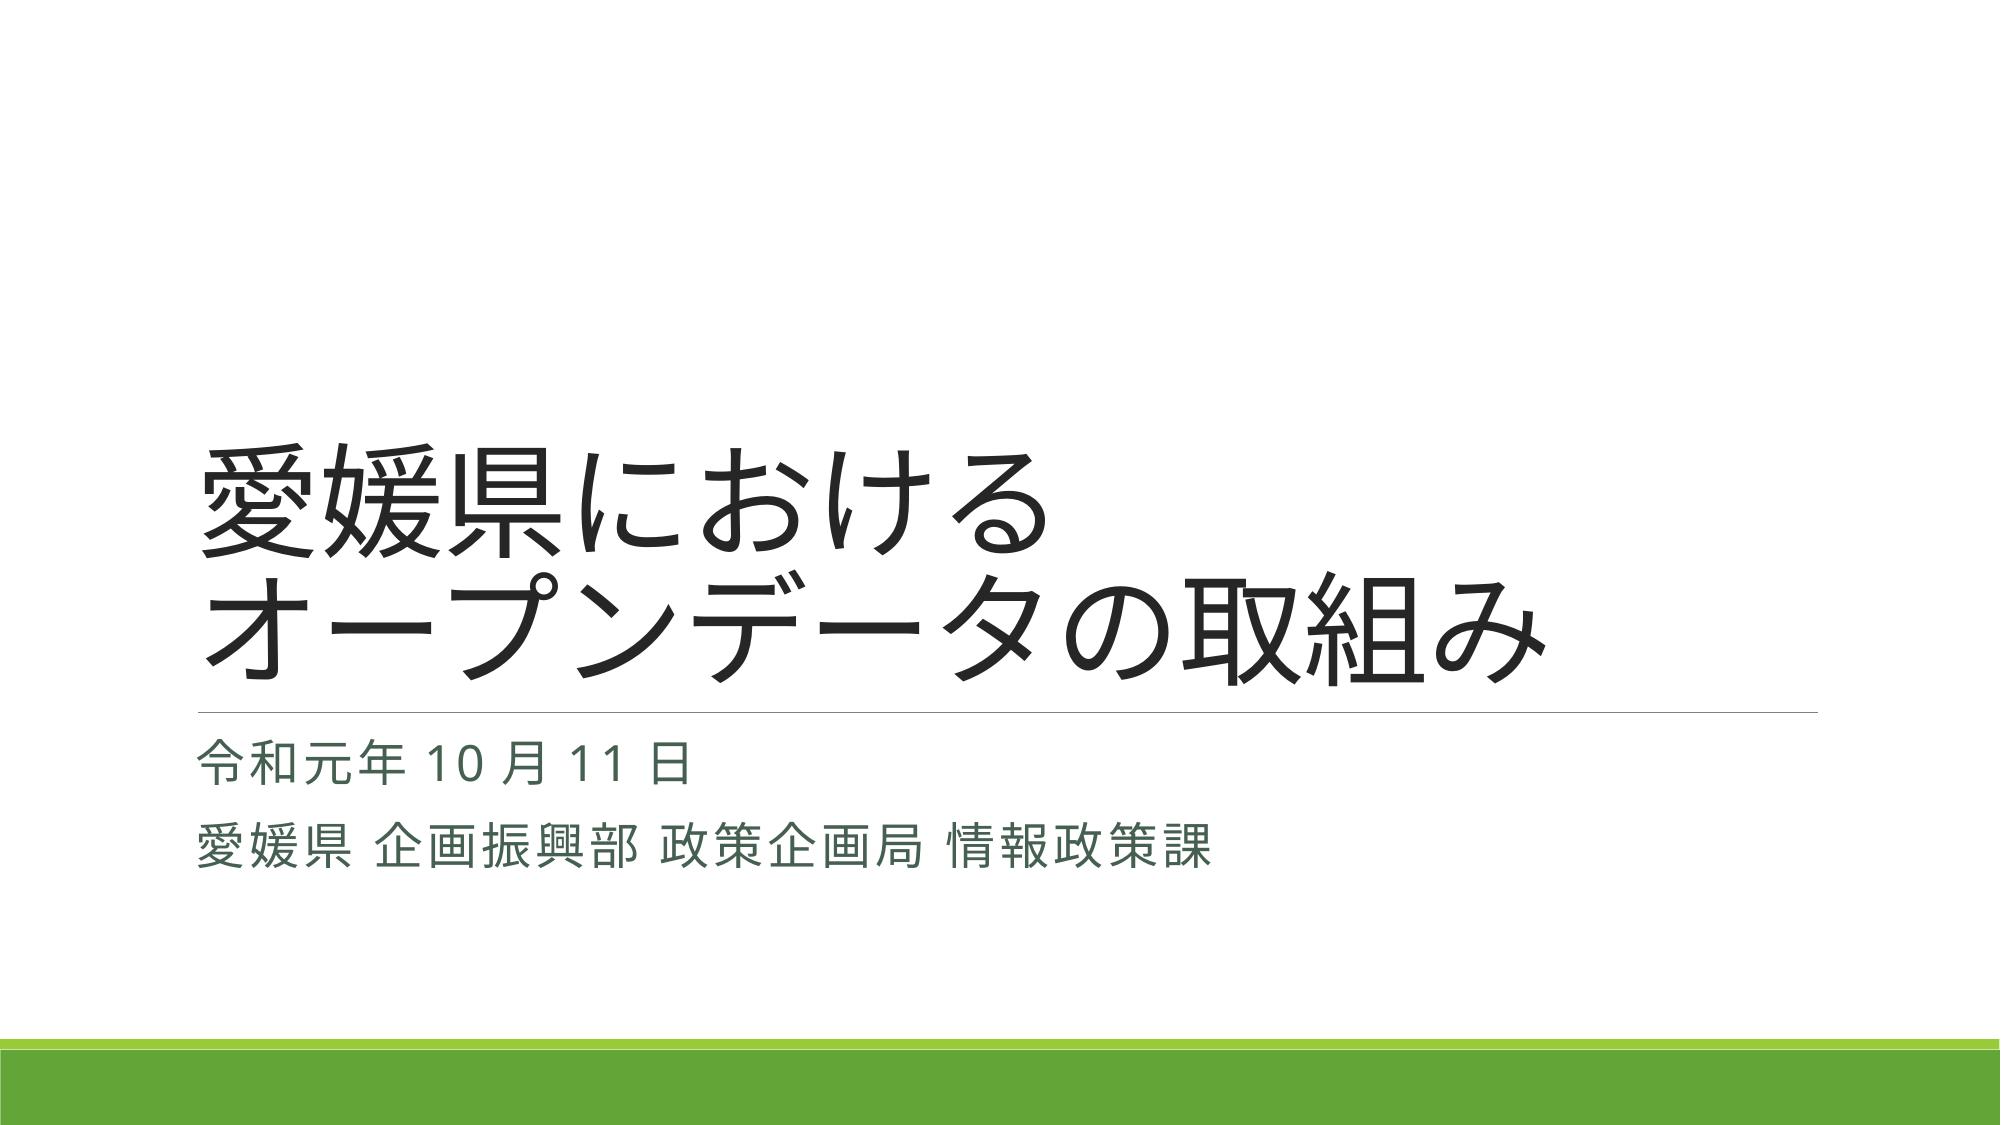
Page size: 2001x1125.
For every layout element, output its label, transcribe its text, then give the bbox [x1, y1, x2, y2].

subtitle 令和元年10月11日 愛媛県 企画振興部 政策企画局 情報政策課 [180, 730, 1831, 919]
title 愛媛県における オープンデータの取組み [180, 124, 1830, 710]
